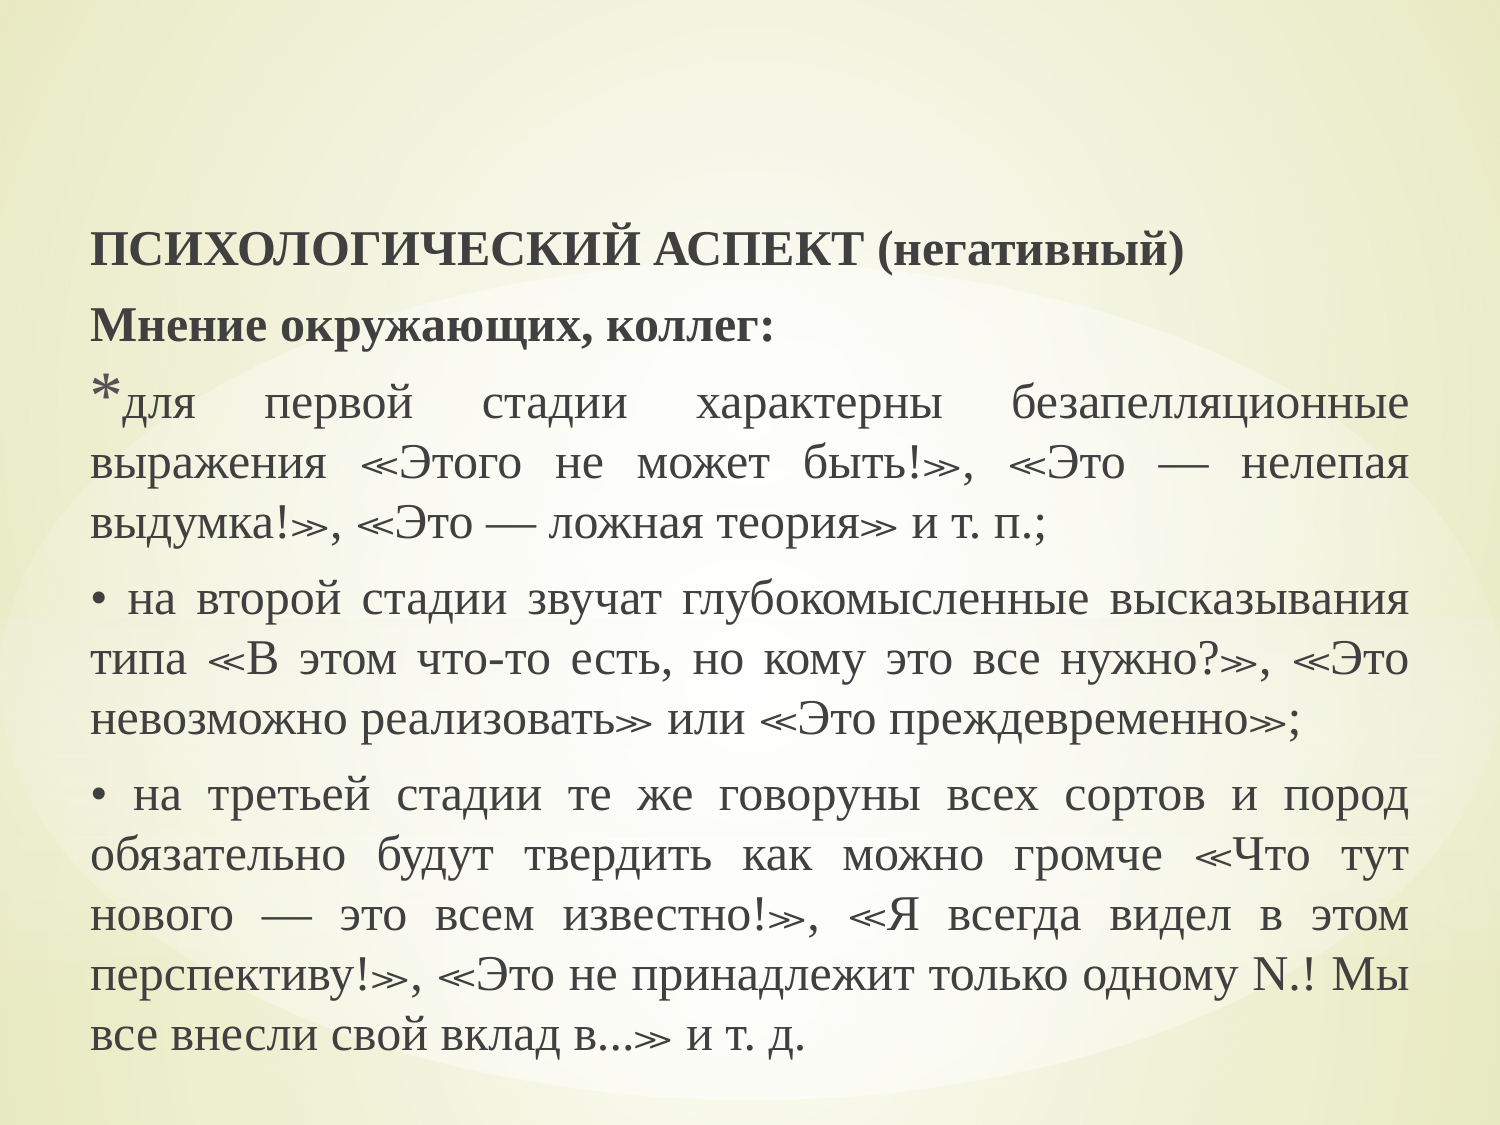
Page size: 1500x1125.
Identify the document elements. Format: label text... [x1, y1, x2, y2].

list ПСИХОЛОГИЧЕСКИЙ АСПЕКТ (негативный) Мнение окружающих, коллег: для первой стадии характерны безапелляционные выражения ≪Этого не может быть!≫, ≪Это — нелепая выдумка!≫, ≪Это — ложная теория≫ и т. п.; • на второй стадии звучат глубокомысленные высказывания типа ≪В этом что-то есть, но кому это все нужно?≫, ≪Это невозможно реализовать≫ или ≪Это преждевременно≫; • на третьей стадии те же говоруны всех сортов и пород обязательно будут твердить как можно громче ≪Что тут нового — это всем известно!≫, ≪Я всегда видел в этом перспективу!≫, ≪Это не принадлежит только одному N.! Мы все внесли свой вклад в...≫ и т. д. [75, 208, 1425, 1005]
